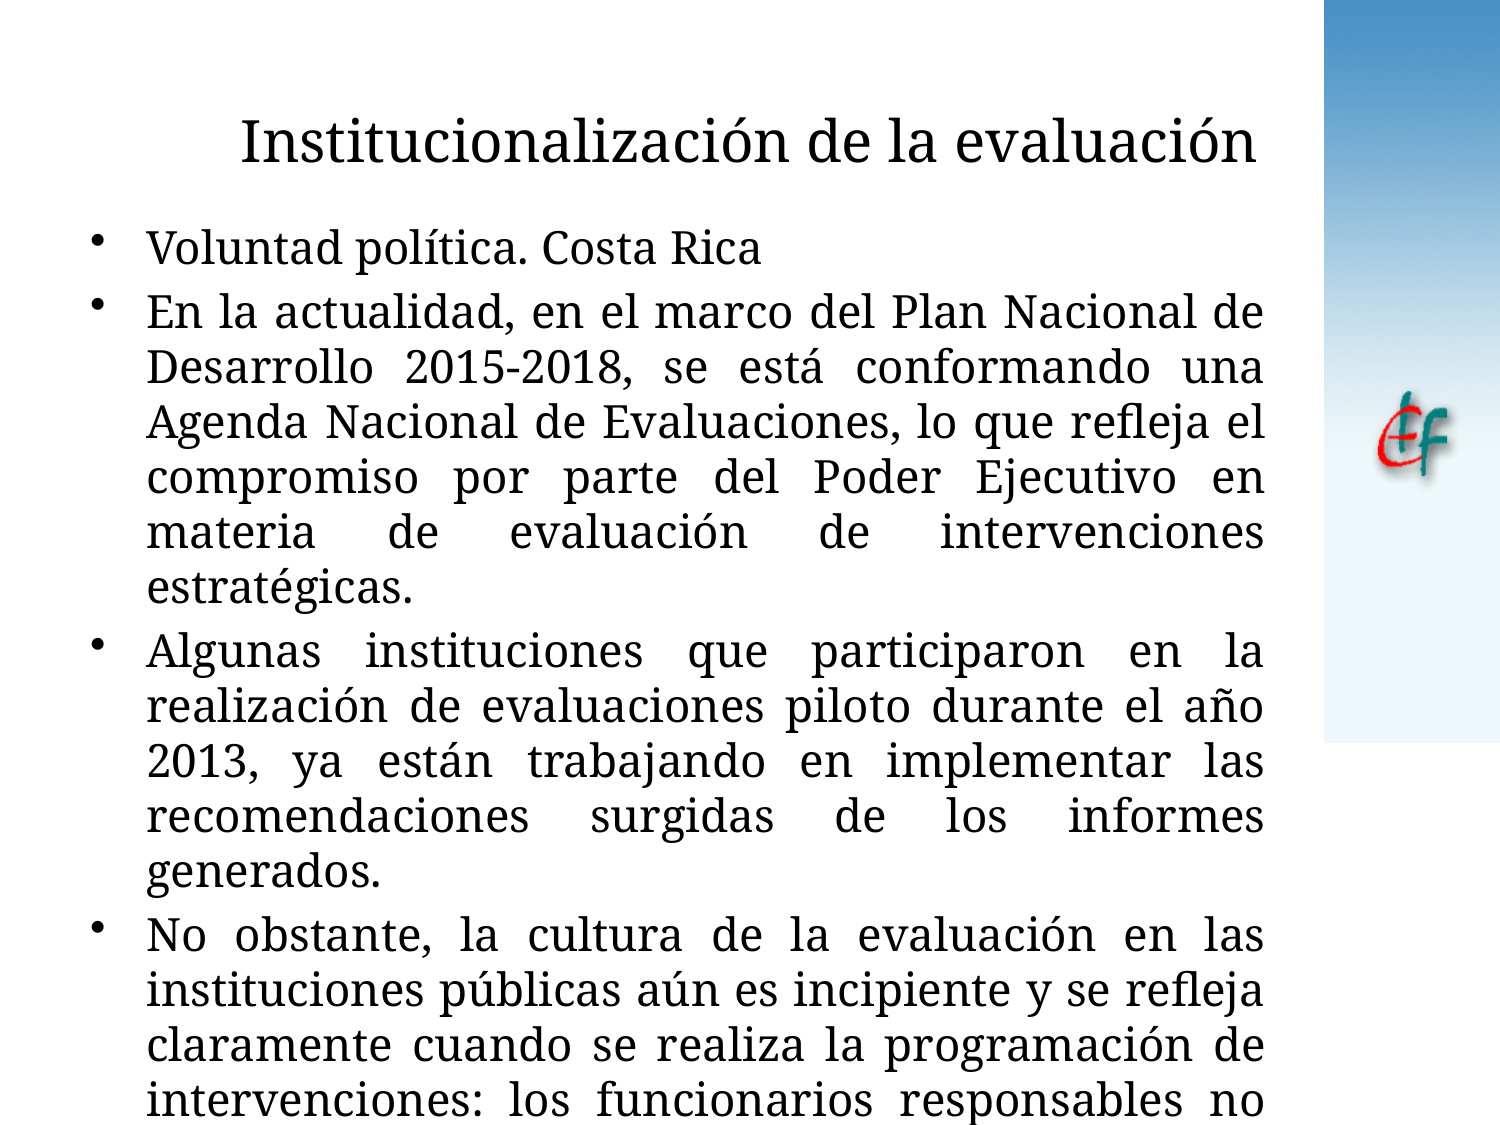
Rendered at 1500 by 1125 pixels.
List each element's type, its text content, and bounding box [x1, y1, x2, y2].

title Institucionalización de la evaluación [74, 44, 1318, 233]
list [1323, 0, 1500, 743]
list Voluntad política. Costa Rica En la actualidad, en el marco del Plan Nacional de Desarrollo 2015-2018, se está conformando una Agenda Nacional de Evaluaciones, lo que refleja el compromiso por parte del Poder Ejecutivo en materia de evaluación de intervenciones estratégicas. Algunas instituciones que participaron en la realización de evaluaciones piloto durante el año 2013, ya están trabajando en implementar las recomendaciones surgidas de los informes generados. No obstante, la cultura de la evaluación en las instituciones públicas aún es incipiente y se refleja claramente cuando se realiza la programación de intervenciones: los funcionarios responsables no consideran el componente de evaluación. [74, 210, 1282, 1102]
